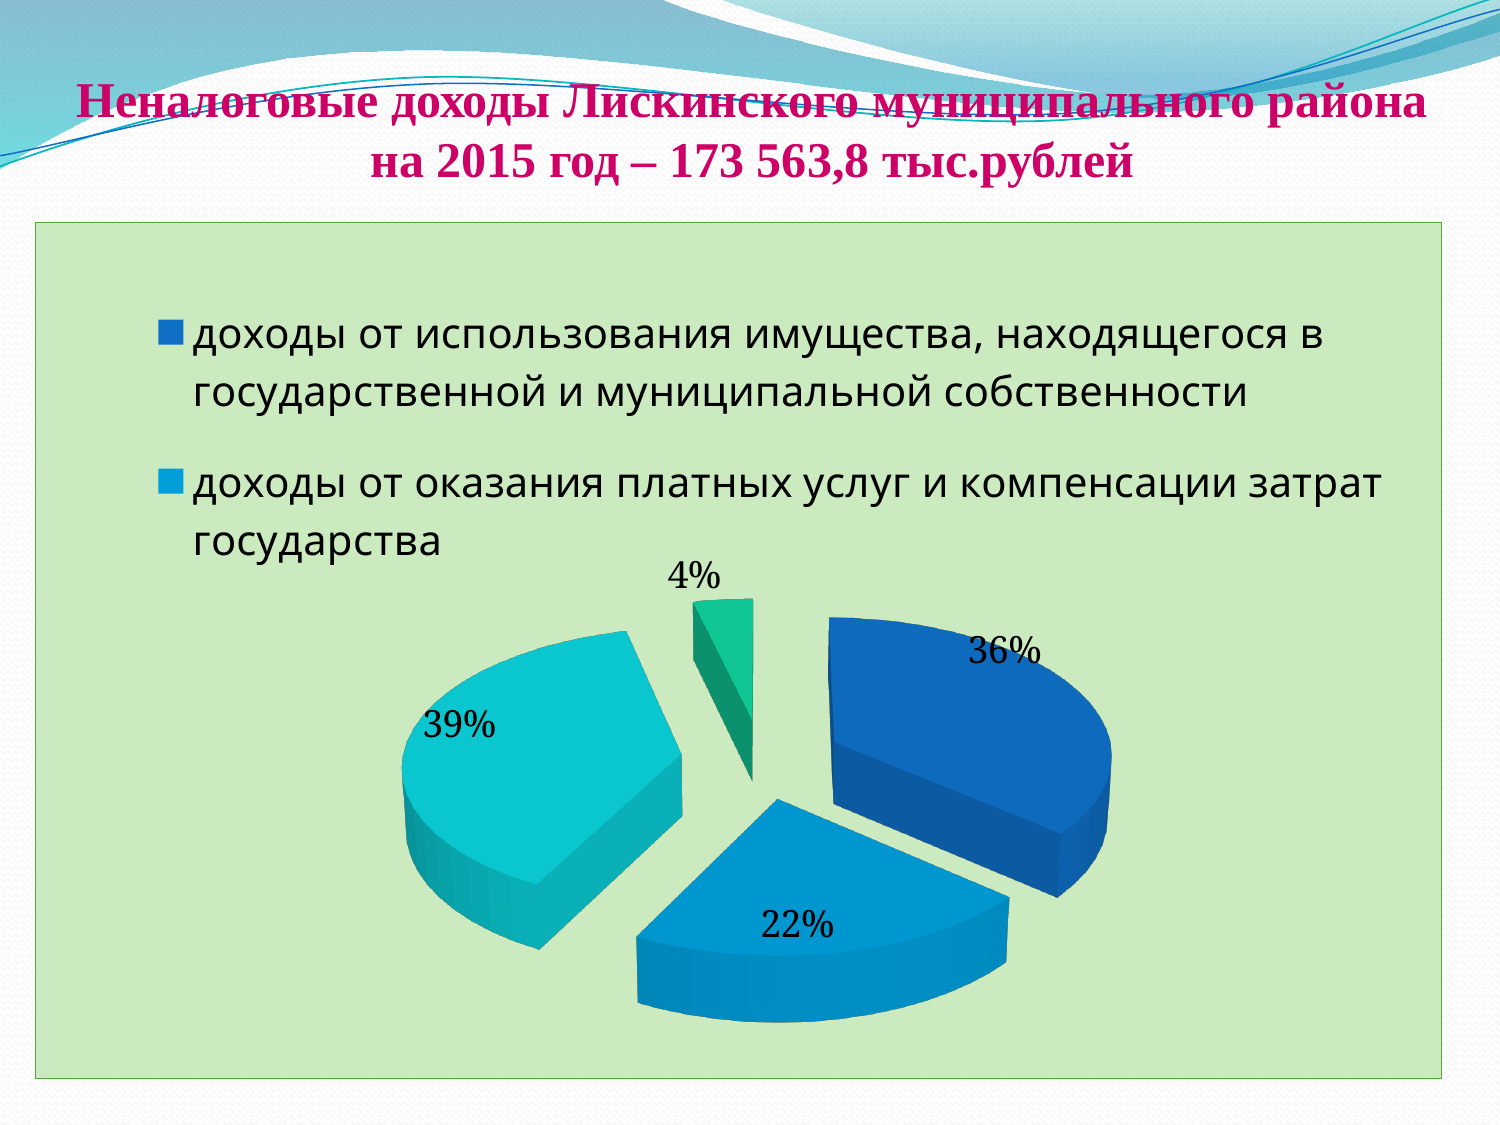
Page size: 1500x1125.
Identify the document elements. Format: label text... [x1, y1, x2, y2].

title Неналоговые доходы Лискинского муниципального района на 2015 год – 173 563,8 тыс.рублей [75, 0, 1430, 188]
chart [34, 222, 1442, 1079]
